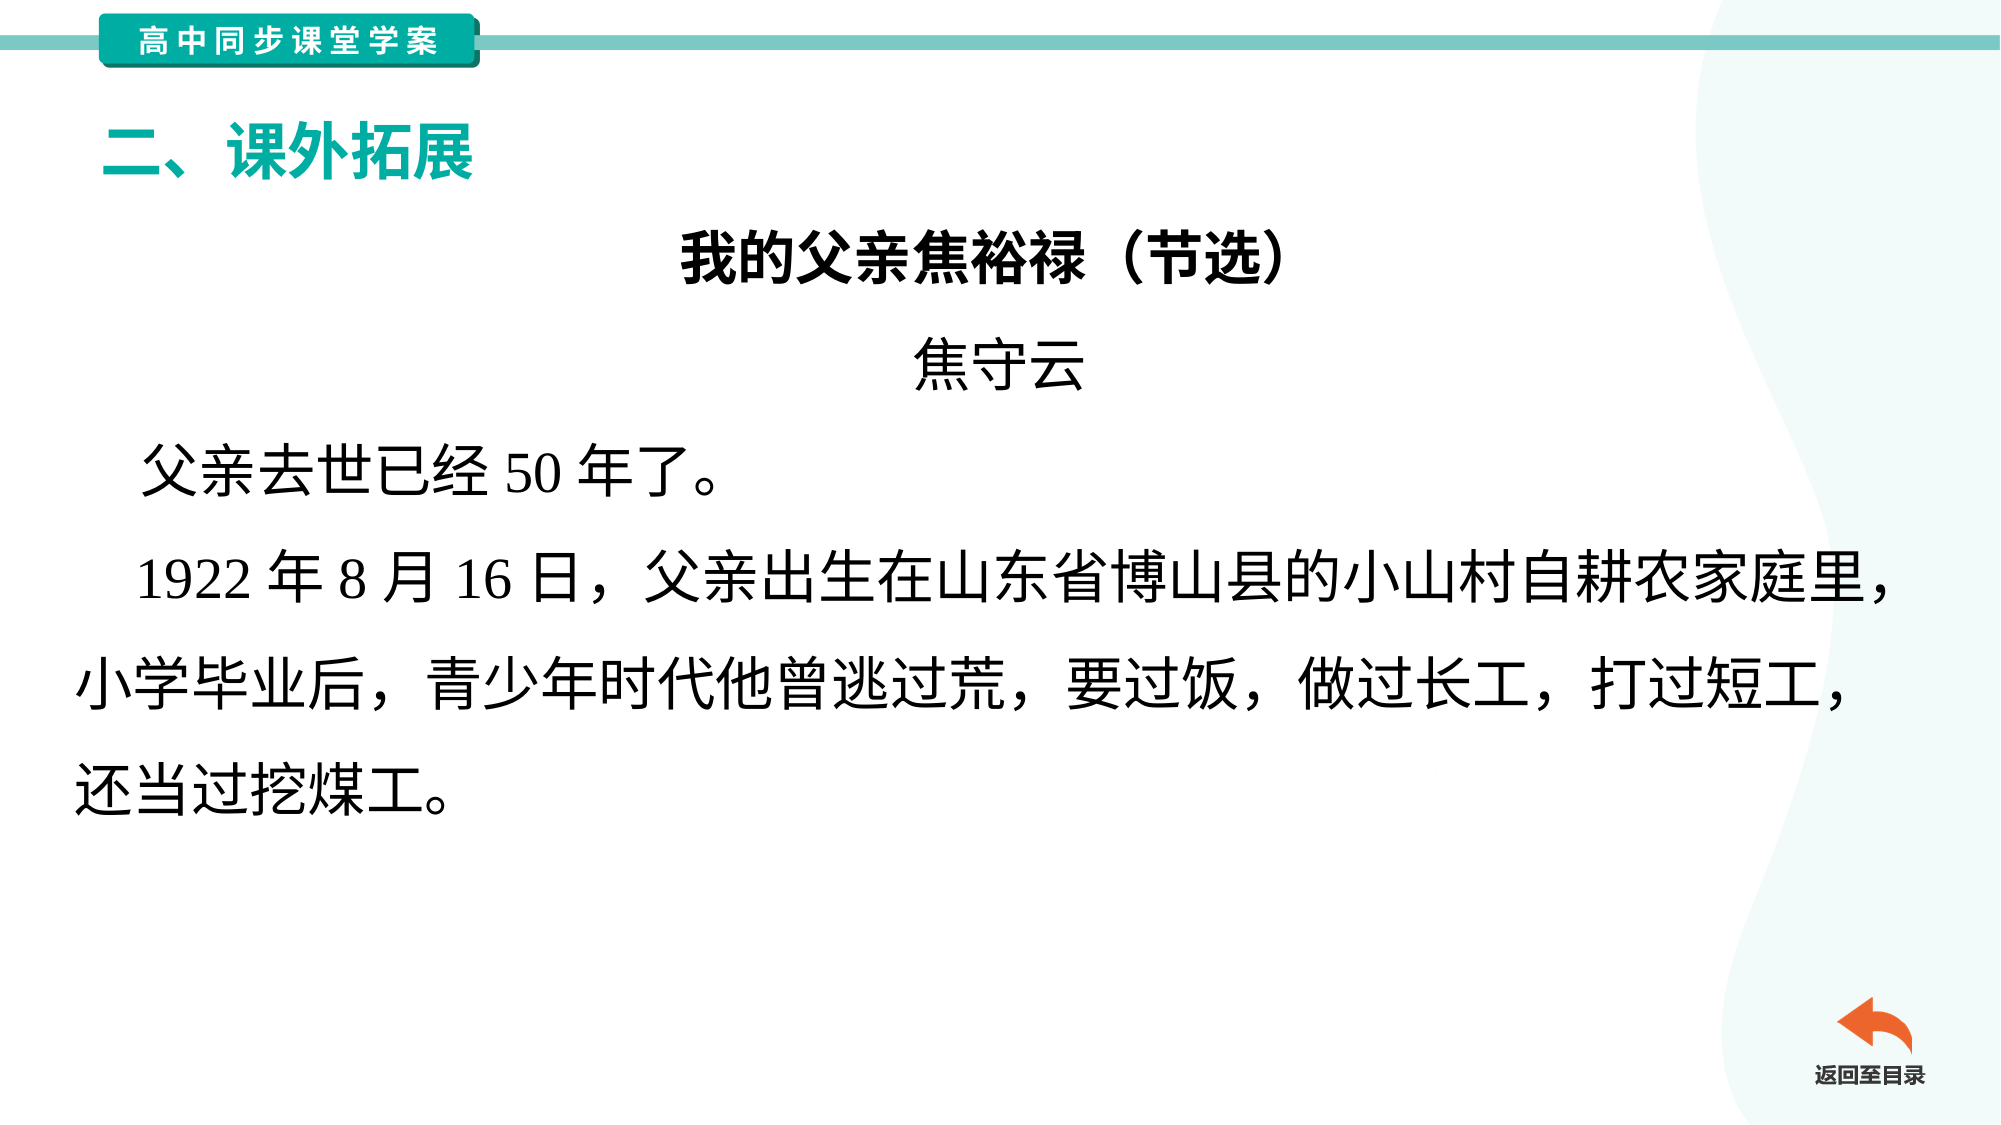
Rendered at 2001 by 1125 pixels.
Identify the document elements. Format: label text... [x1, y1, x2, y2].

text_box 二、课外拓展 [100, 76, 1899, 185]
text_box 我的父亲焦裕禄（节选） 焦守云 父亲去世已经50年了。 1922年8月16日，父亲出生在山东省博山县的小山村自耕农家庭里， 小学毕业后，青少年时代他曾逃过荒，要过饭，做过长工，打过短工， 还当过挖煤工。 [100, 185, 1899, 823]
picture [0, 0, 2000, 1125]
